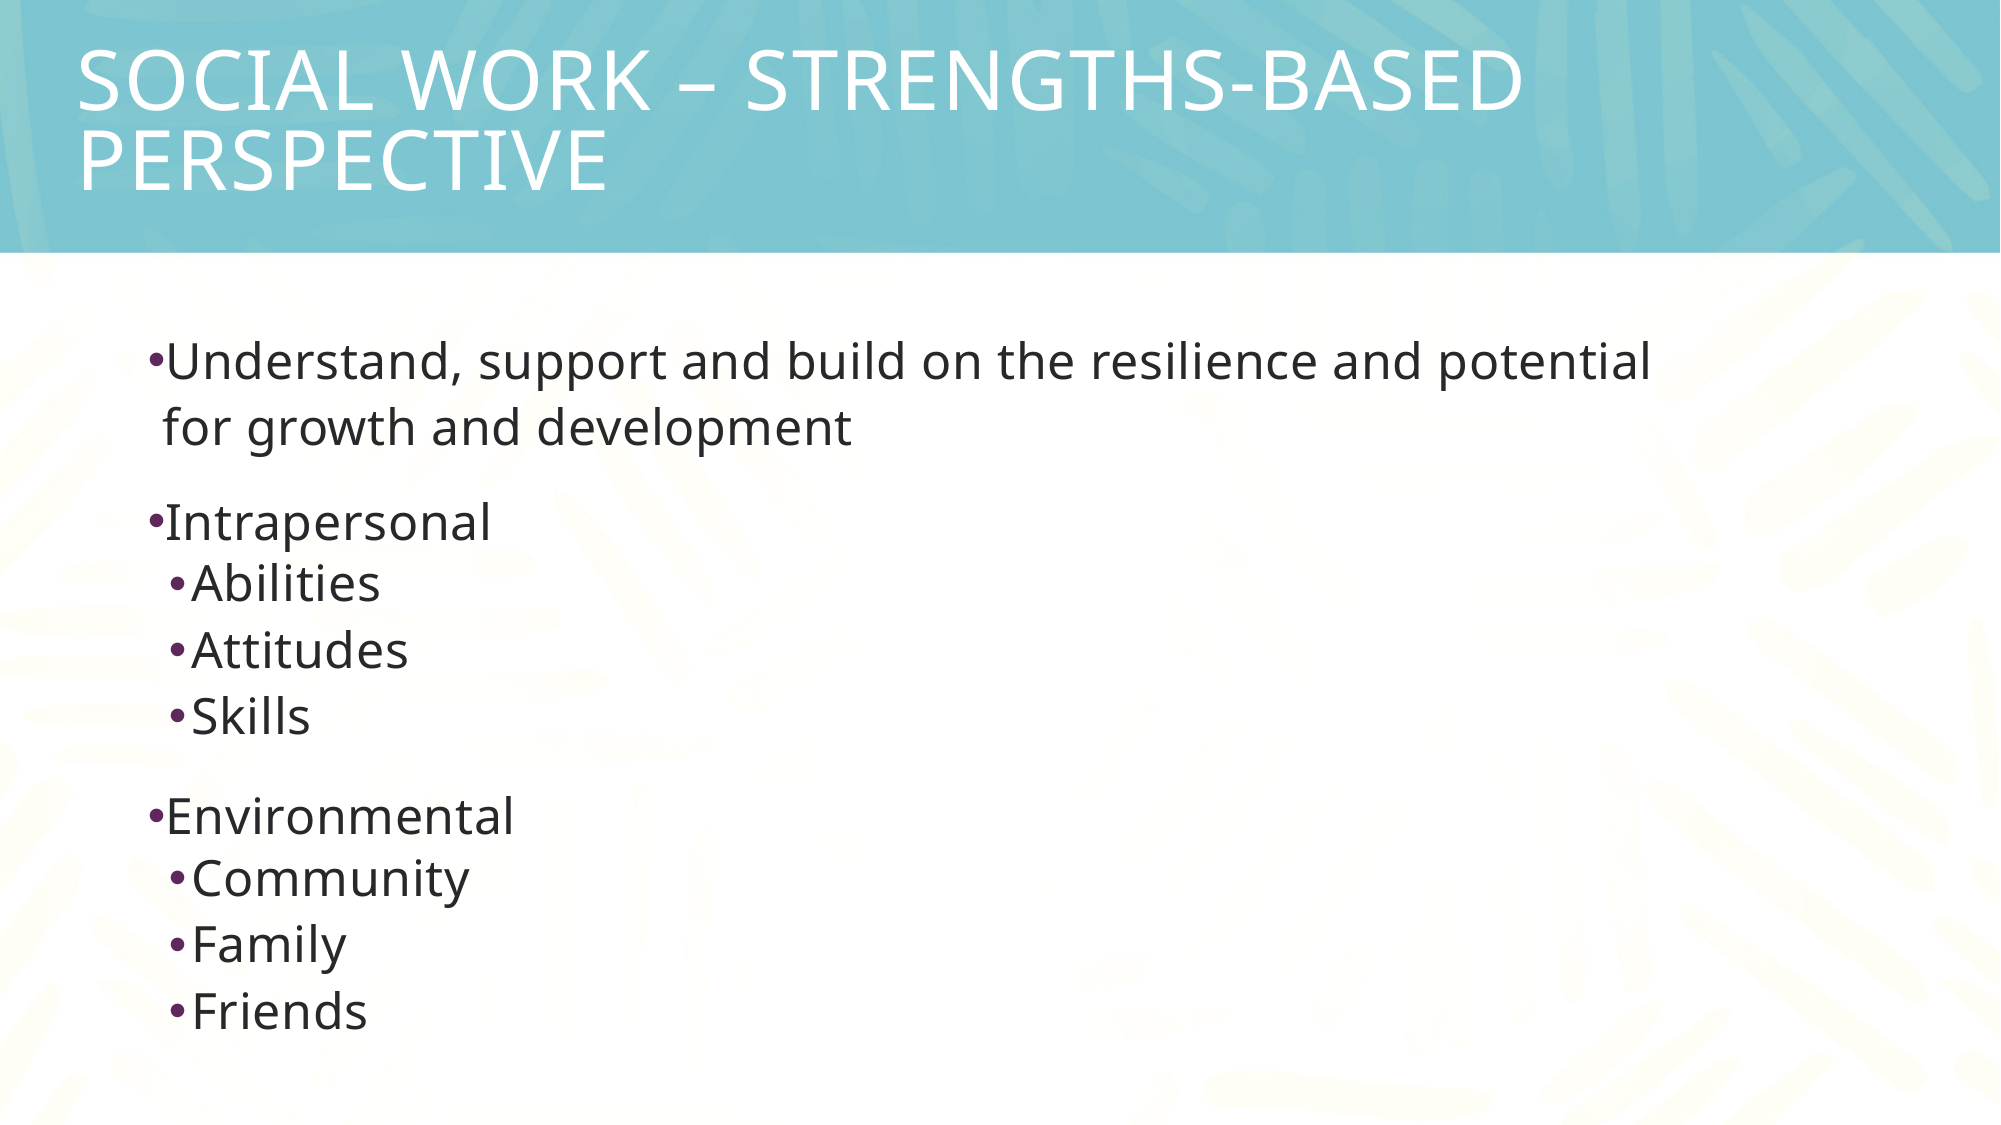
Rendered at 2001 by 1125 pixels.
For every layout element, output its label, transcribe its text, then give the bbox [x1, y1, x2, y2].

picture [0, 0, 2000, 1125]
title Social work – strengths-based perspective [61, 33, 1938, 220]
list Understand, support and build on the resilience and potential for growth and development Intrapersonal Abilities Attitudes Skills Environmental Community Family Friends [140, 315, 1736, 976]
